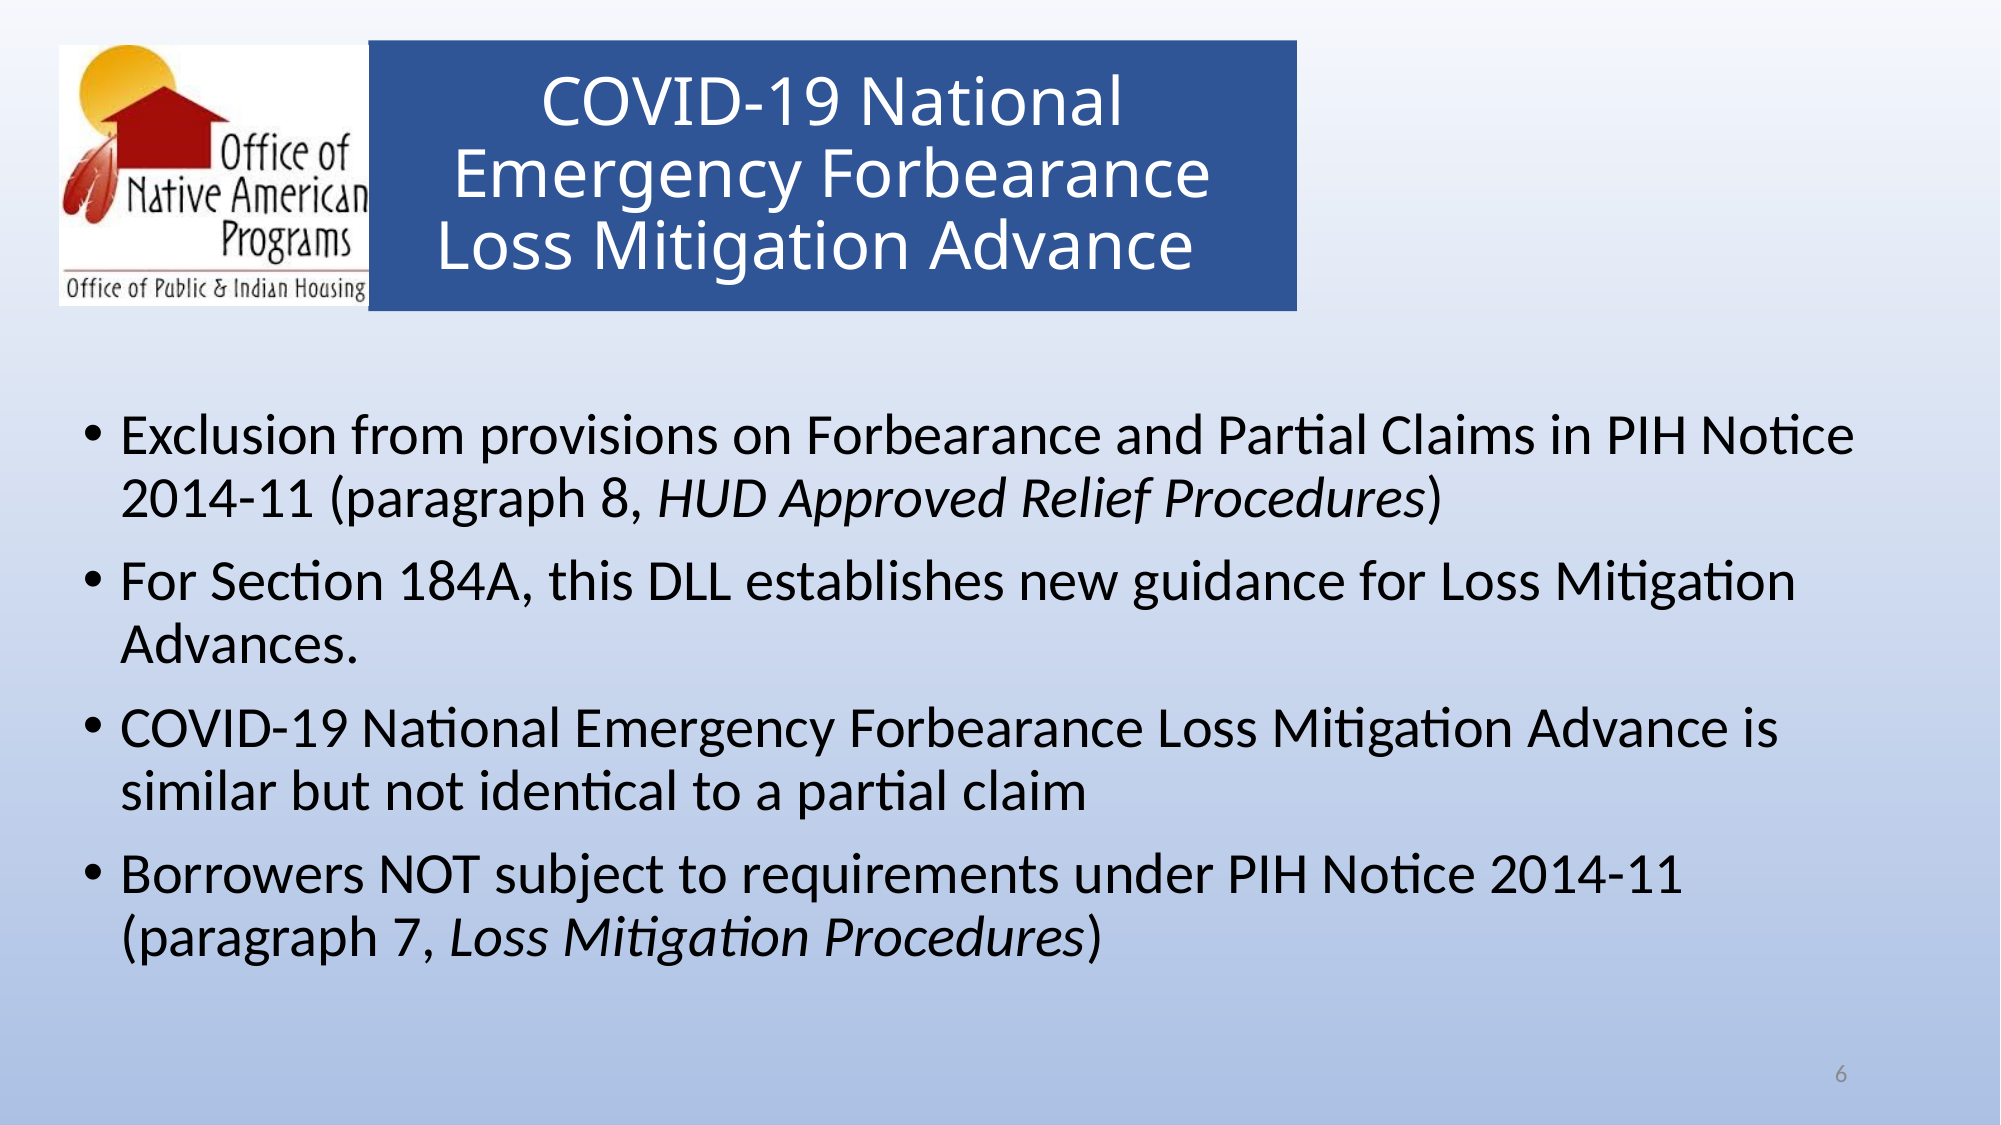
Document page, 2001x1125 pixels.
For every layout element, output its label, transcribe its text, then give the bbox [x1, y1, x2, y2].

list Exclusion from provisions on Forbearance and Partial Claims in PIH Notice 2014-11 (paragraph 8, HUD Approved Relief Procedures) For Section 184A, this DLL establishes new guidance for Loss Mitigation Advances. COVID-19 National Emergency Forbearance Loss Mitigation Advance is similar but not identical to a partial claim Borrowers NOT subject to requirements under PIH Notice 2014-11 (paragraph 7, Loss Mitigation Procedures) [67, 305, 1941, 1040]
slide_number 6 [1412, 1042, 1863, 1103]
picture [59, 45, 369, 306]
title COVID-19 National Emergency Forbearance Loss Mitigation Advance [368, 40, 1297, 305]
